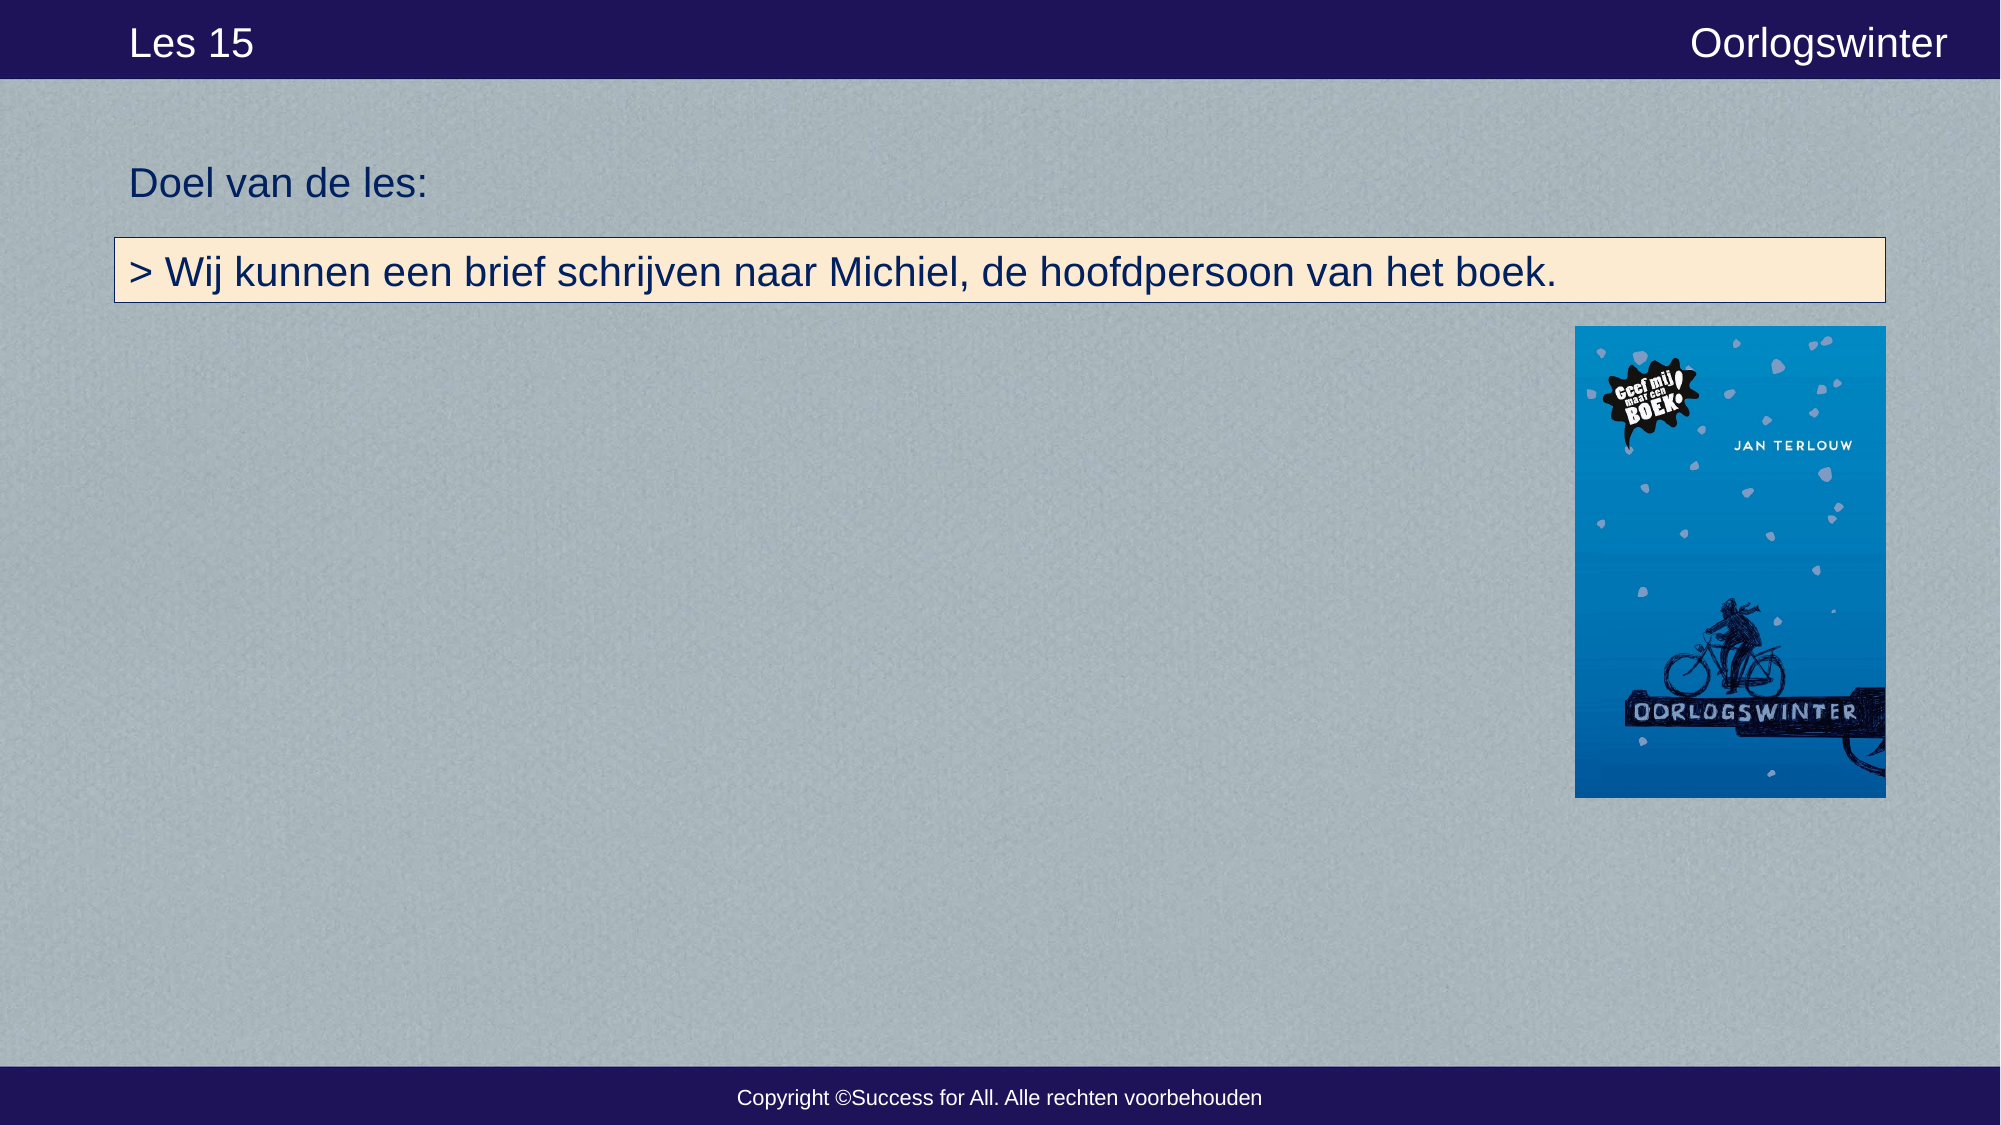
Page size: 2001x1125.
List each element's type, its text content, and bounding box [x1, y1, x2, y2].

text_box Oorlogswinter [786, 8, 1963, 73]
picture [0, 0, 2001, 1125]
text_box Les 15 [114, 8, 354, 73]
text_box > Wij kunnen een brief schrijven naar Michiel, de hoofdpersoon van het boek. [114, 237, 1886, 303]
text_box Copyright ©Success for All. Alle rechten voorbehouden [0, 1076, 2000, 1125]
text_box Doel van de les: [113, 148, 1635, 214]
